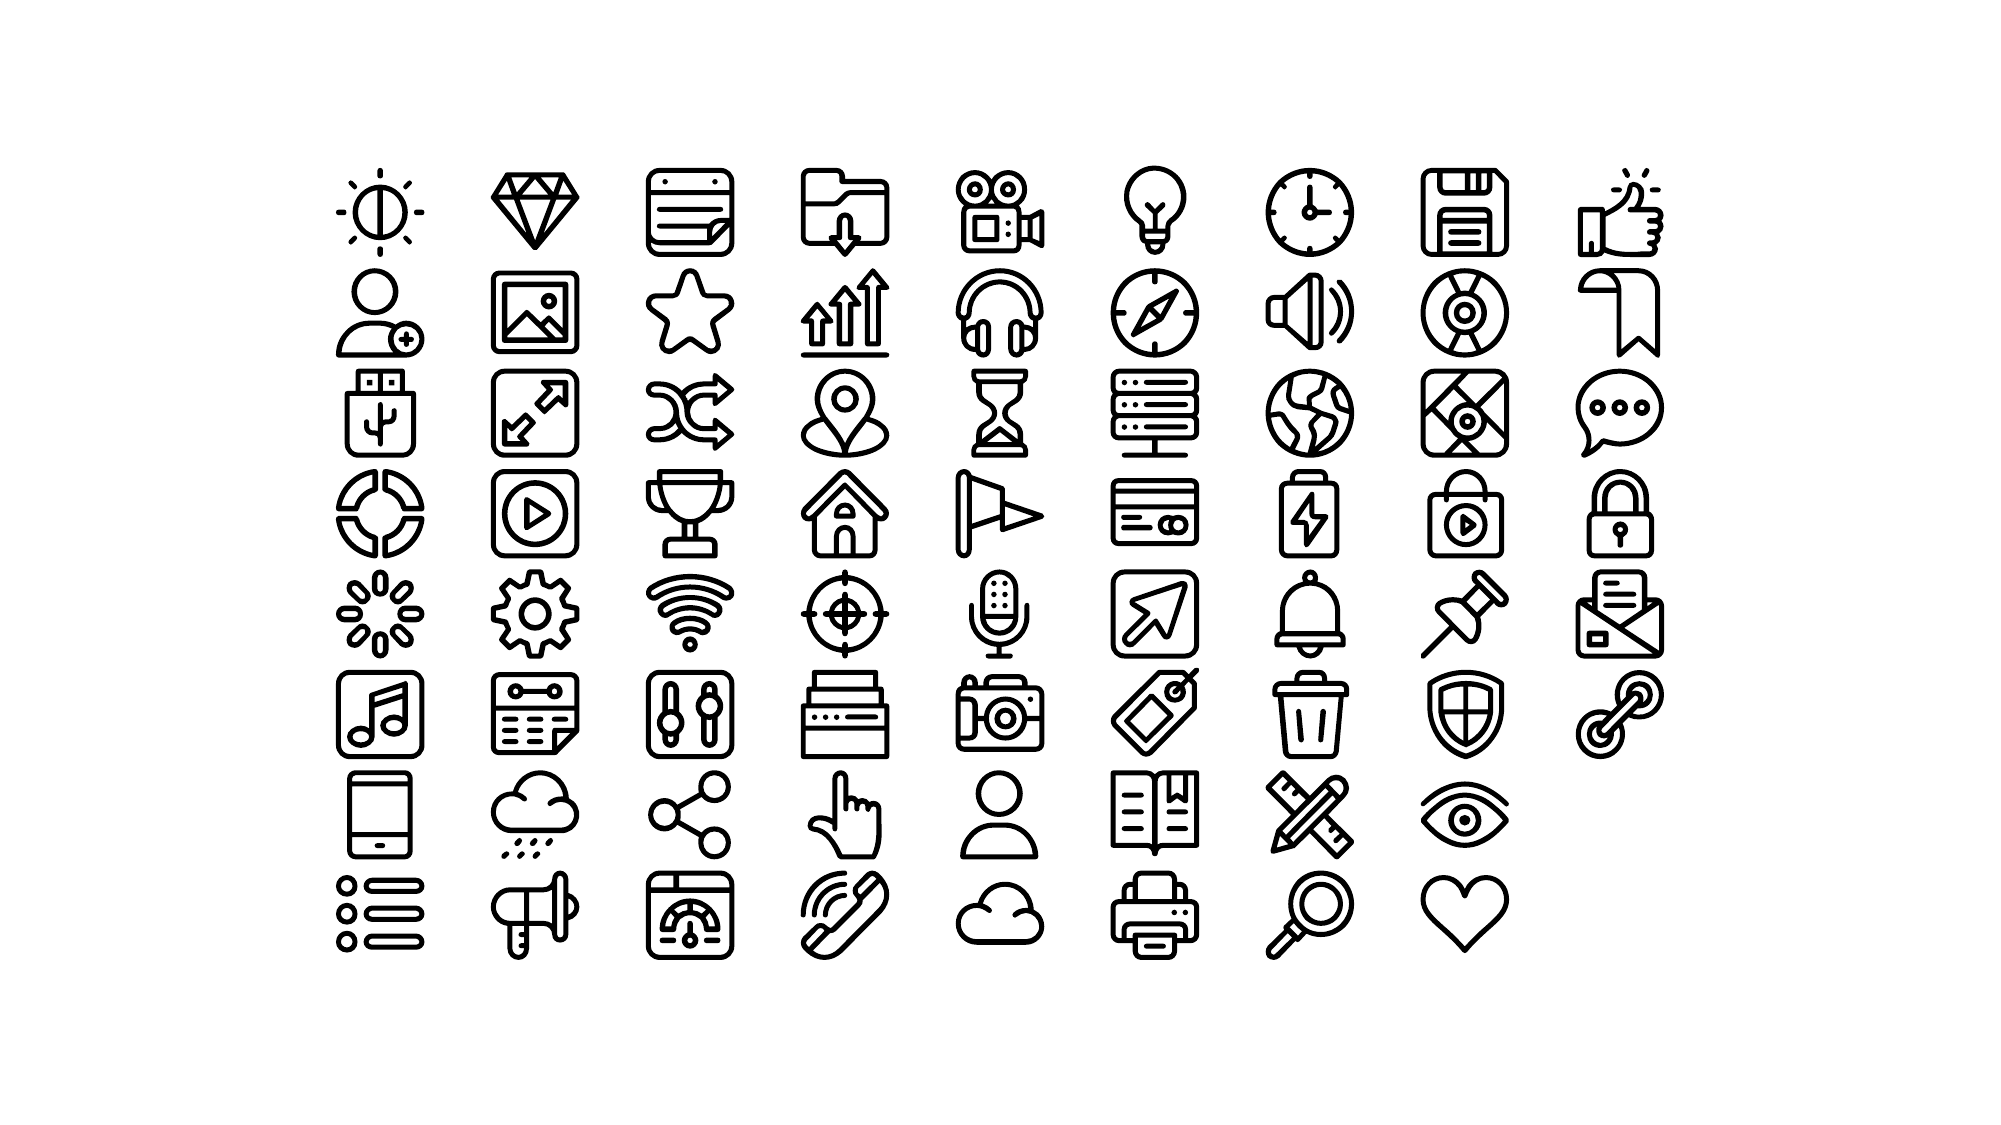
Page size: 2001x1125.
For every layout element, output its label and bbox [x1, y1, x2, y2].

text_box [669, 615, 711, 636]
text_box [545, 837, 554, 847]
text_box [490, 469, 580, 559]
text_box [389, 580, 414, 605]
text_box [335, 515, 379, 559]
text_box [490, 270, 580, 355]
text_box [1420, 268, 1510, 358]
text_box [1421, 569, 1509, 659]
text_box [389, 623, 414, 648]
text_box [800, 569, 890, 659]
text_box [335, 930, 358, 953]
text_box [1575, 368, 1665, 458]
text_box [1649, 187, 1661, 193]
text_box [1420, 368, 1510, 458]
text_box [490, 172, 580, 250]
text_box [980, 569, 1019, 636]
text_box [335, 469, 379, 512]
text_box [645, 669, 735, 760]
text_box [490, 569, 580, 659]
text_box [1110, 268, 1200, 358]
text_box [645, 870, 735, 960]
text_box [514, 837, 523, 847]
text_box [955, 881, 1045, 945]
text_box [1427, 469, 1505, 559]
text_box [645, 167, 735, 257]
text_box [1278, 469, 1340, 559]
text_box [1110, 770, 1200, 857]
text_box [971, 368, 1029, 458]
text_box [645, 268, 735, 355]
text_box [1110, 478, 1200, 547]
text_box [1586, 469, 1655, 559]
text_box [1328, 287, 1344, 336]
text_box [800, 870, 890, 960]
text_box [800, 301, 834, 347]
text_box [501, 851, 510, 859]
text_box [1420, 781, 1509, 807]
text_box [1110, 667, 1200, 757]
text_box [490, 770, 580, 834]
text_box [955, 469, 1045, 559]
text_box [975, 770, 1023, 817]
text_box [828, 284, 862, 347]
text_box [346, 580, 371, 605]
text_box [335, 669, 425, 760]
text_box [657, 595, 723, 618]
text_box [377, 167, 383, 179]
text_box [856, 268, 890, 347]
text_box [800, 469, 890, 559]
text_box [517, 851, 525, 859]
text_box [646, 573, 735, 601]
text_box [1577, 181, 1664, 258]
text_box [335, 874, 358, 897]
text_box [682, 636, 698, 653]
text_box [955, 170, 1045, 254]
text_box [346, 623, 371, 648]
text_box [352, 184, 408, 241]
text_box [1272, 669, 1350, 760]
text_box [1265, 272, 1324, 351]
text_box [822, 892, 848, 918]
text_box [335, 320, 425, 358]
text_box [397, 605, 425, 623]
text_box [363, 877, 425, 894]
text_box [1420, 167, 1510, 257]
text_box [969, 602, 1030, 659]
text_box [348, 180, 358, 190]
text_box [347, 770, 413, 860]
text_box [1110, 368, 1200, 458]
text_box [1336, 279, 1355, 344]
text_box [1110, 870, 1200, 960]
text_box [800, 167, 890, 257]
text_box [371, 569, 389, 597]
text_box [490, 870, 580, 960]
text_box [1274, 569, 1346, 659]
text_box [955, 268, 1044, 358]
text_box [1575, 670, 1664, 760]
text_box [532, 851, 541, 859]
text_box [811, 881, 848, 918]
text_box [1427, 669, 1505, 760]
text_box [403, 235, 412, 245]
text_box [800, 669, 890, 760]
text_box [490, 672, 580, 756]
text_box [382, 469, 425, 512]
text_box [1622, 167, 1630, 178]
text_box [800, 352, 890, 358]
text_box [1611, 187, 1623, 193]
text_box [1420, 875, 1510, 954]
text_box [403, 180, 412, 190]
text_box [1124, 165, 1187, 255]
text_box [363, 933, 425, 950]
text_box [413, 209, 425, 216]
text_box [800, 870, 848, 918]
text_box [960, 822, 1039, 860]
text_box [335, 902, 358, 925]
text_box [377, 246, 383, 257]
text_box [344, 368, 417, 458]
text_box [645, 469, 735, 559]
text_box [648, 770, 731, 860]
text_box [1265, 368, 1355, 458]
text_box [800, 368, 890, 458]
text_box [1641, 167, 1650, 178]
text_box [335, 209, 347, 216]
text_box [335, 605, 364, 623]
text_box [955, 674, 1045, 752]
text_box [1577, 268, 1661, 358]
text_box [348, 235, 358, 245]
text_box [371, 631, 389, 659]
text_box [363, 905, 425, 922]
text_box [1421, 792, 1509, 848]
text_box [490, 368, 580, 458]
text_box [807, 770, 882, 860]
text_box [351, 268, 399, 316]
text_box [1265, 770, 1354, 860]
text_box [645, 373, 735, 451]
text_box [529, 837, 538, 847]
text_box [382, 515, 425, 559]
text_box [1265, 167, 1355, 257]
text_box [1575, 569, 1665, 659]
text_box [1110, 569, 1200, 659]
text_box [1265, 870, 1355, 960]
